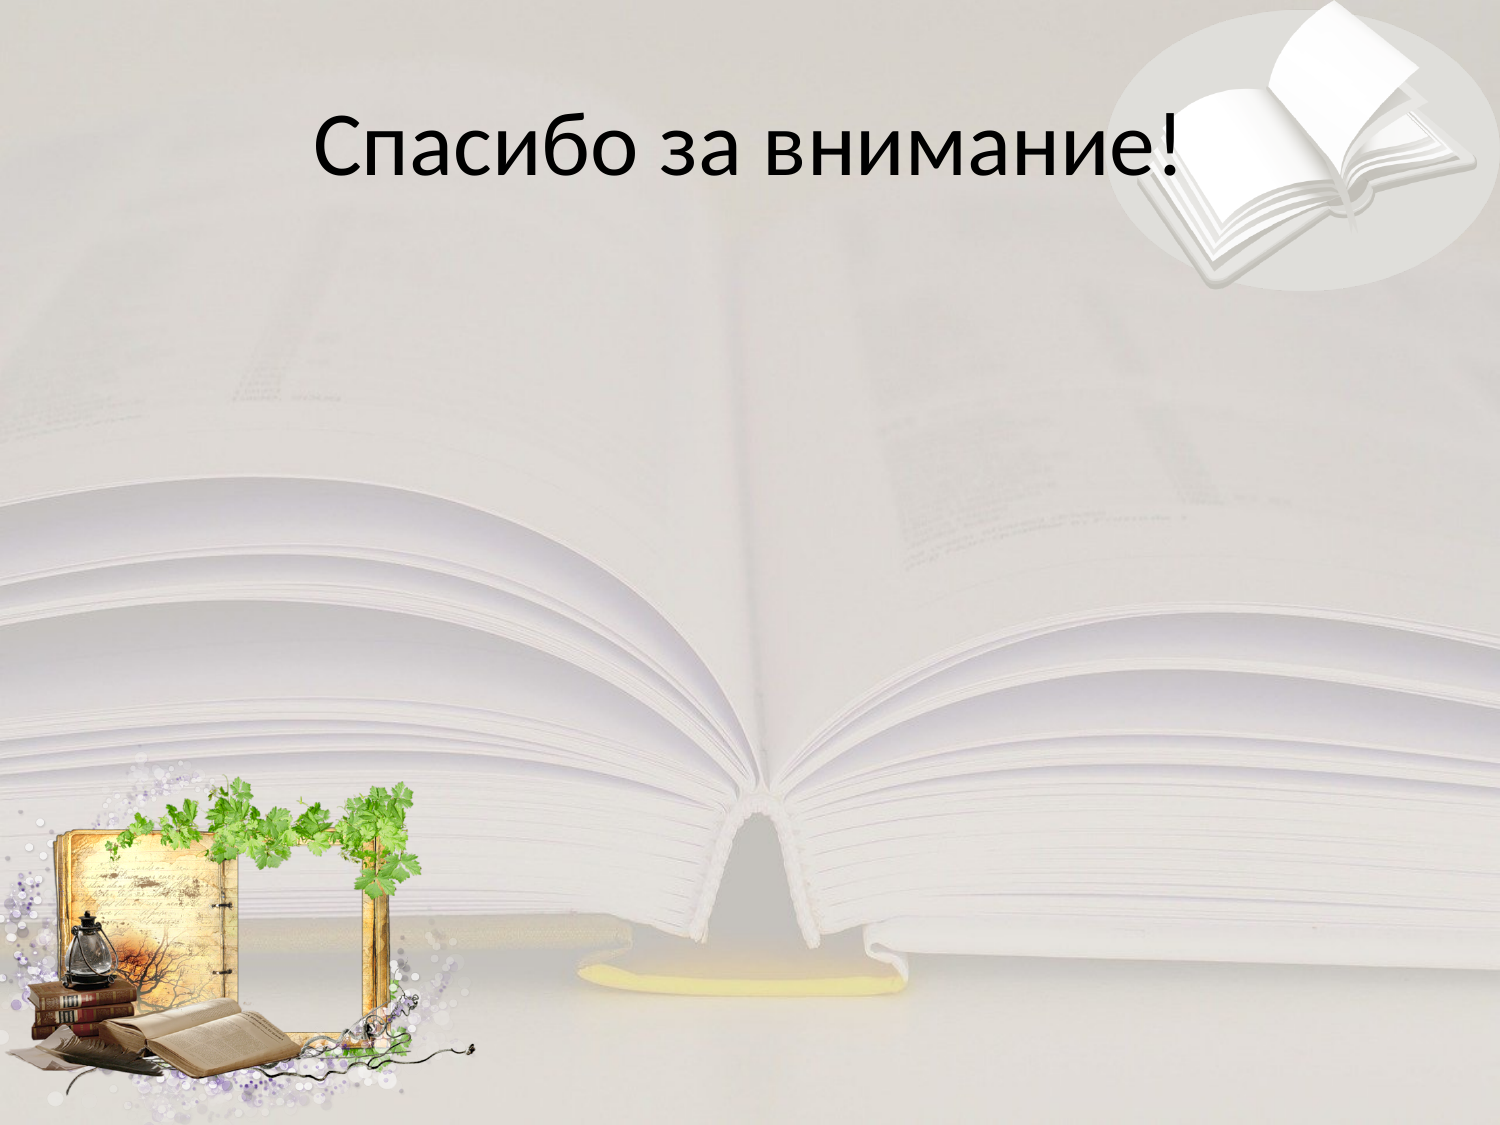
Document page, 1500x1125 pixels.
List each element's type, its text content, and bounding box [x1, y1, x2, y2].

picture [0, 0, 1500, 1125]
title Спасибо за внимание! [75, 45, 1425, 233]
